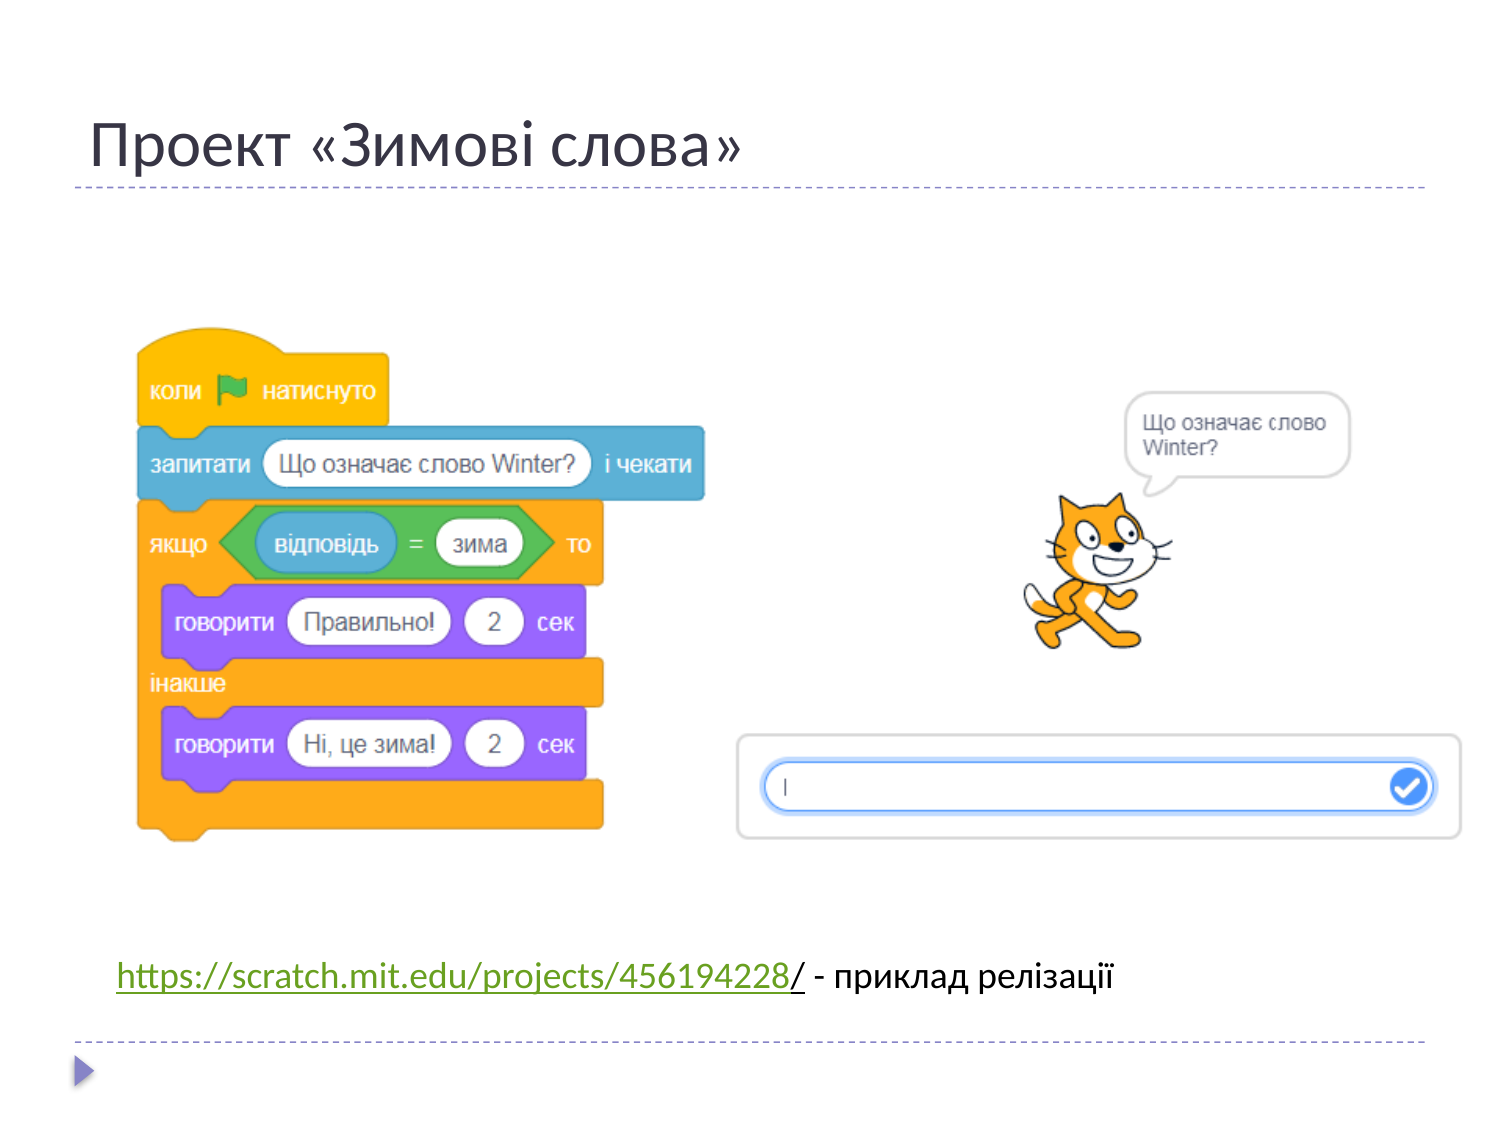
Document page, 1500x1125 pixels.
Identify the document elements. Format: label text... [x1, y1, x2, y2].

picture [730, 298, 1467, 844]
text_box https://scratch.mit.edu/projects/456194228/ - приклад релізації [101, 943, 1320, 1004]
title Проект «Зимові слова» [75, 24, 1425, 188]
picture [133, 318, 716, 859]
